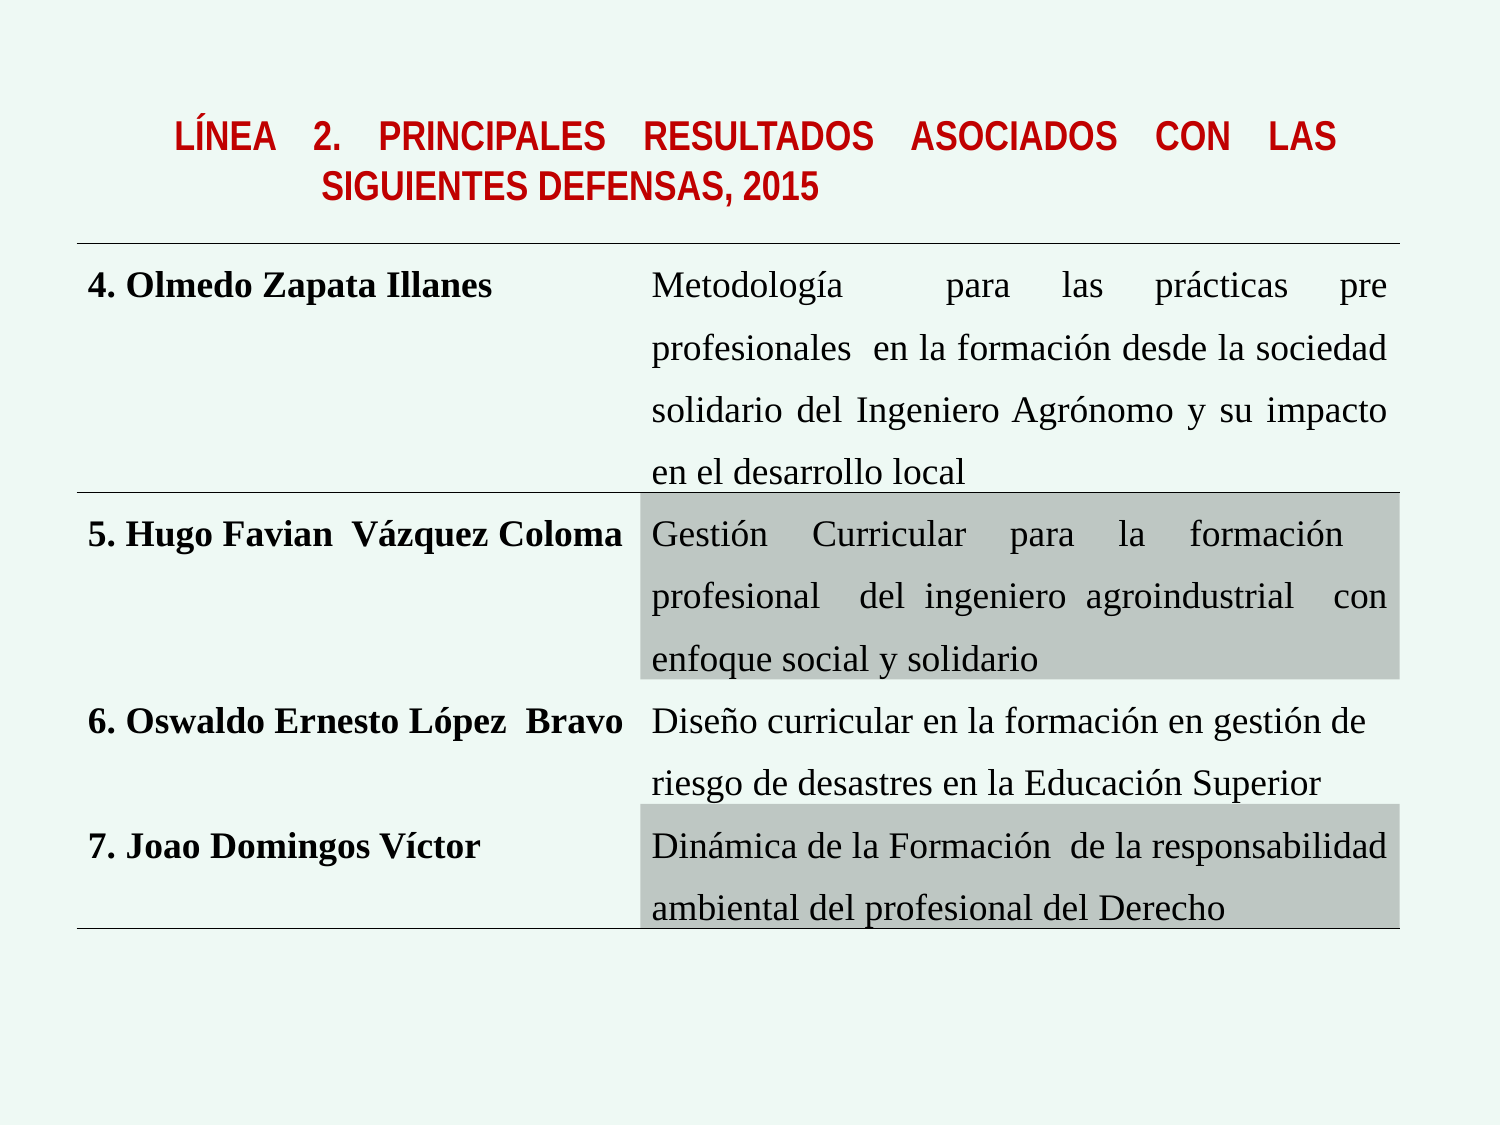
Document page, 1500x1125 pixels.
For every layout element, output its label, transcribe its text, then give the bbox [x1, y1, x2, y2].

table_cell Diseño curricular en la formación en gestión de riesgo de desastres en la Educación Superior [640, 679, 1400, 804]
table_header 4. Olmedo Zapata Illanes [77, 244, 640, 492]
table_header Metodología para las prácticas pre profesionales en la formación desde la sociedad solidario del Ingeniero Agrónomo y su impacto en el desarrollo local [640, 244, 1400, 492]
table_cell 5. Hugo Favian Vázquez Coloma [77, 493, 640, 679]
table_cell 7. Joao Domingos Víctor [77, 804, 640, 928]
table_cell 6. Oswaldo Ernesto López Bravo [77, 679, 640, 804]
text_box LÍNEA 2. PRINCIPALES RESULTADOS ASOCIADOS CON LAS SIGUIENTES DEFENSAS, 2015 [159, 101, 1353, 262]
table_cell Gestión Curricular para la formación profesional del ingeniero agroindustrial con enfoque social y solidario [640, 493, 1400, 679]
table_cell Dinámica de la Formación de la responsabilidad ambiental del profesional del Derecho [640, 804, 1400, 928]
